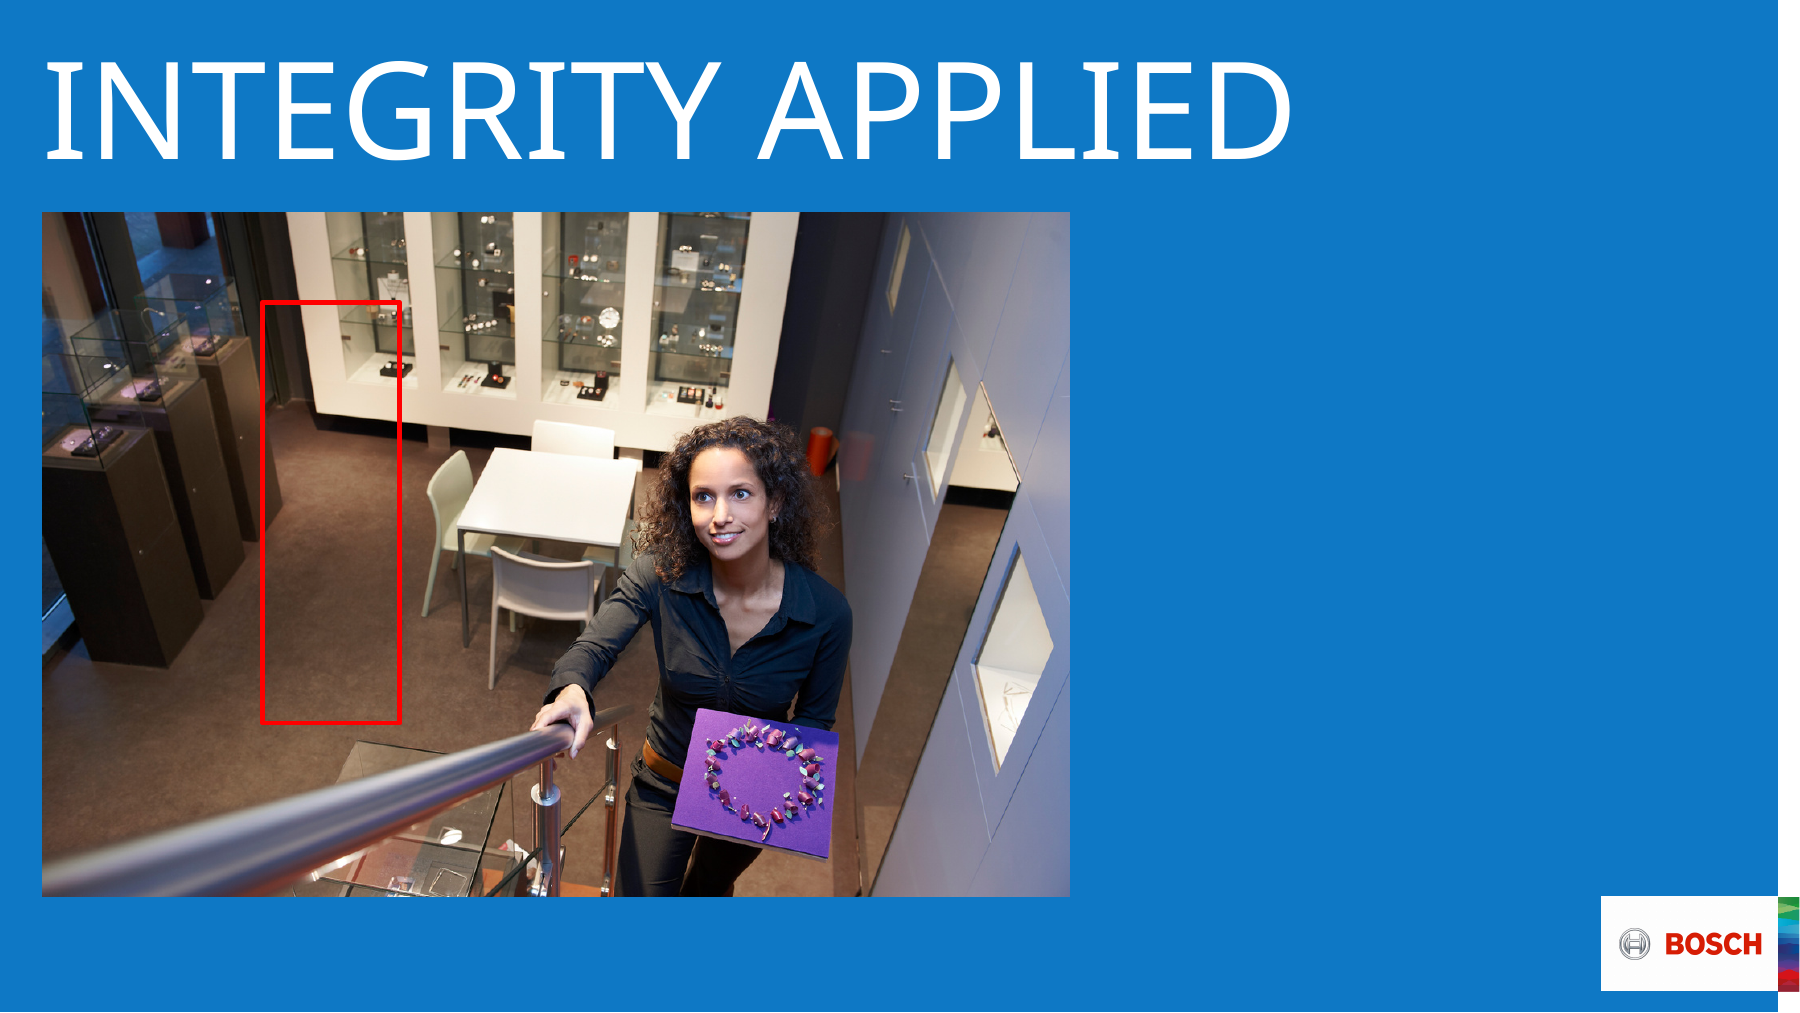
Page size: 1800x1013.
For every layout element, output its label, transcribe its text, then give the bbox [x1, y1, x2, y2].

picture [42, 212, 1070, 897]
title Integrity applied [42, 42, 1663, 897]
picture [1600, 0, 1800, 1013]
